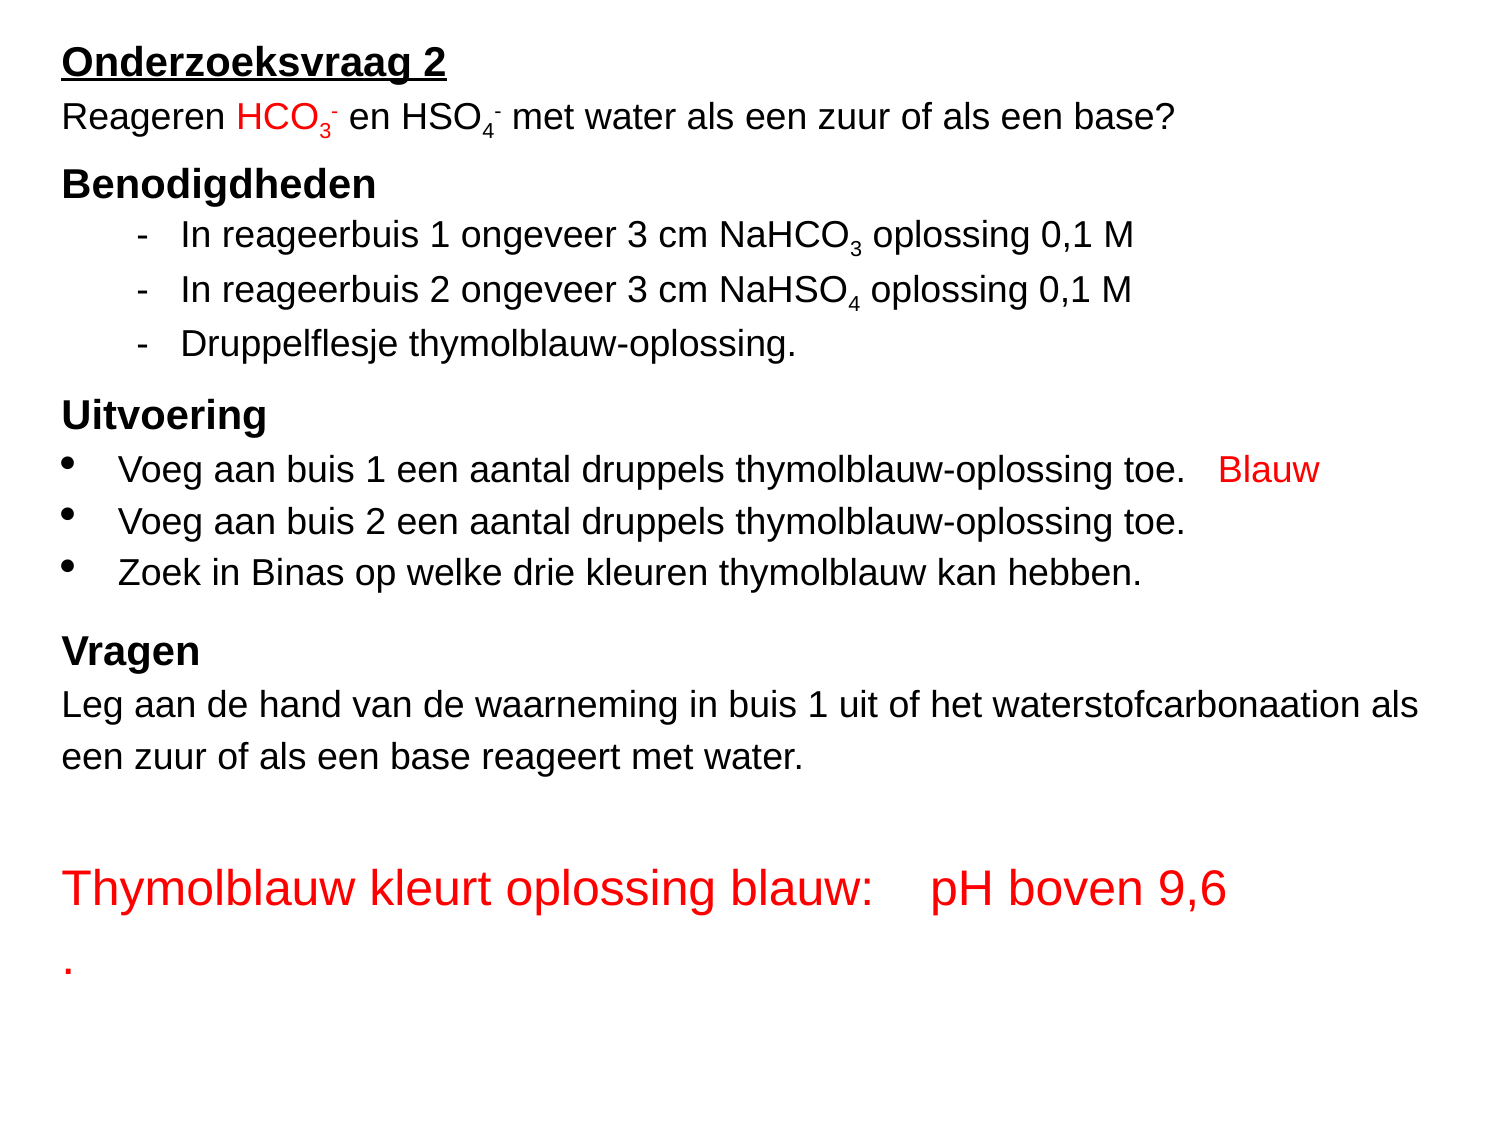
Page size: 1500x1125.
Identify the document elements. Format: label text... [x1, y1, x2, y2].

text_box Onderzoeksvraag 2 Reageren HCO3- en HSO4- met water als een zuur of als een base? Benodigdheden - In reageerbuis 1 ongeveer 3 cm NaHCO3 oplossing 0,1 M - In reageerbuis 2 ongeveer 3 cm NaHSO4 oplossing 0,1 M - Druppelflesje thymolblauw-oplossing. Uitvoering Voeg aan buis 1 een aantal druppels thymolblauw-oplossing toe. Blauw Voeg aan buis 2 een aantal druppels thymolblauw-oplossing toe. Zoek in Binas op welke drie kleuren thymolblauw kan hebben. Vragen Leg aan de hand van de waarneming in buis 1 uit of het waterstofcarbonaation als een zuur of als een base reageert met water. Thymolblauw kleurt oplossing blauw: pH boven 9,6 . [46, 19, 1454, 992]
